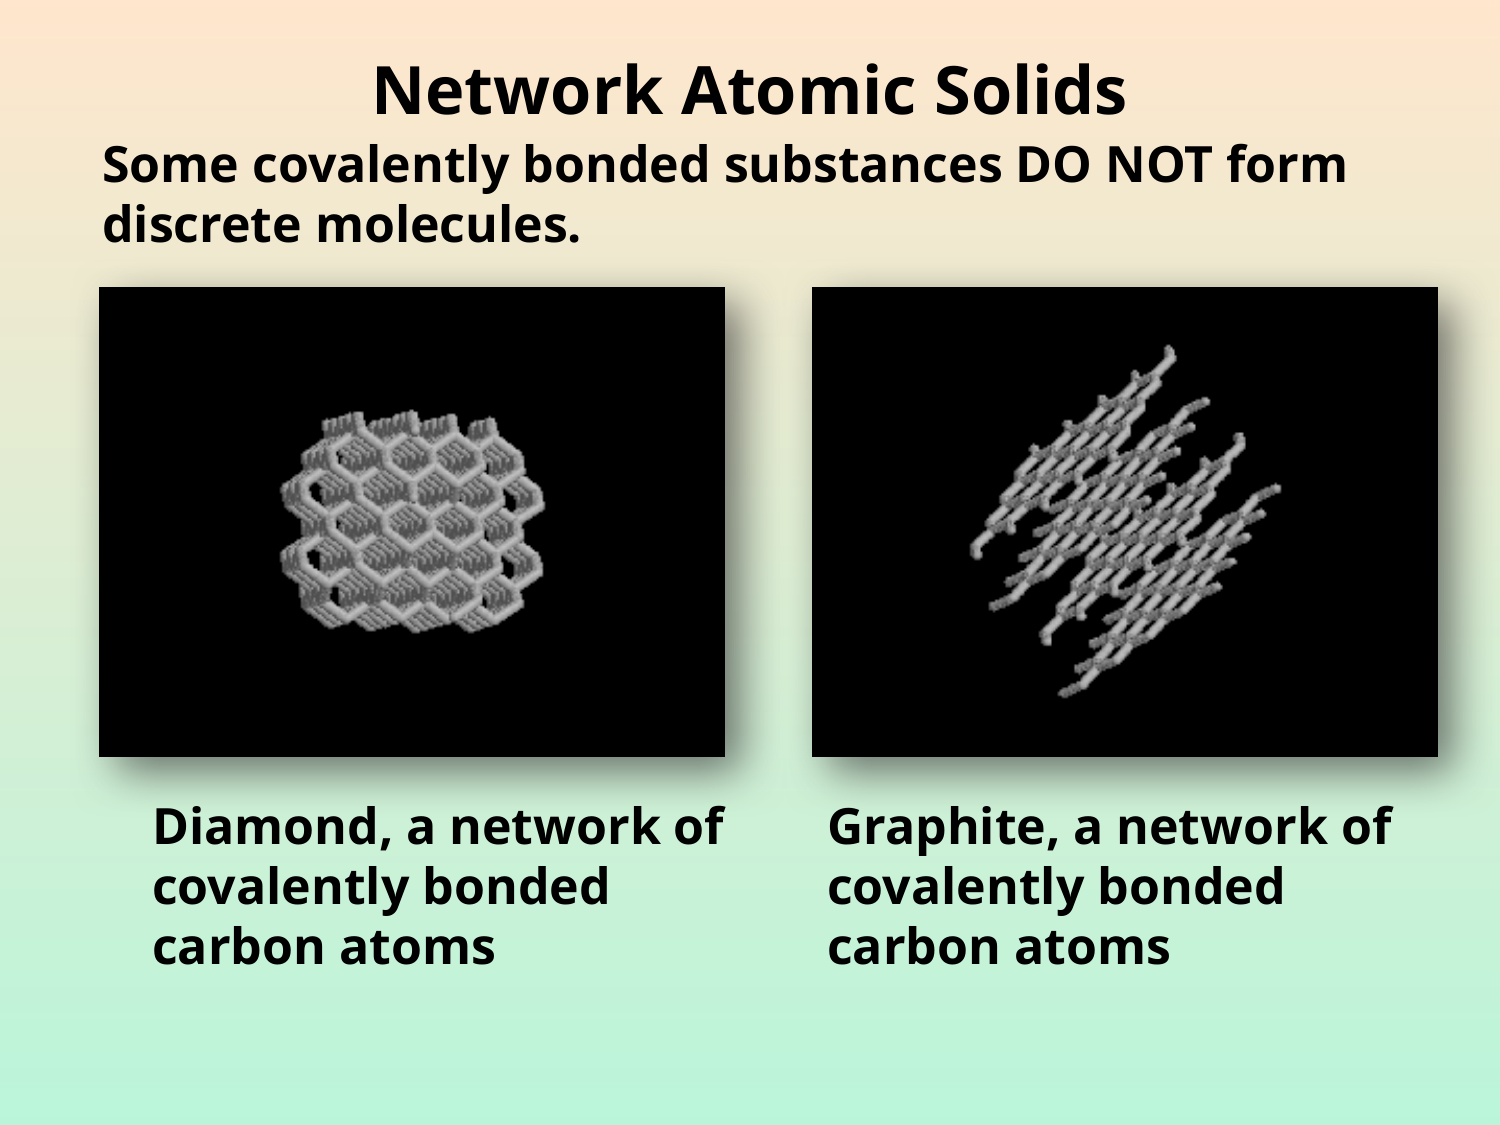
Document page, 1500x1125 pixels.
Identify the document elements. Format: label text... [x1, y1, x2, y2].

picture [99, 287, 726, 757]
text_box Graphite, a network of covalently bonded carbon atoms [812, 789, 1463, 983]
title Network Atomic Solids [112, 37, 1388, 124]
picture [812, 287, 1438, 757]
text_box Diamond, a network of covalently bonded carbon atoms [137, 787, 788, 983]
text_box Some covalently bonded substances DO NOT form discrete molecules. [87, 124, 1453, 260]
